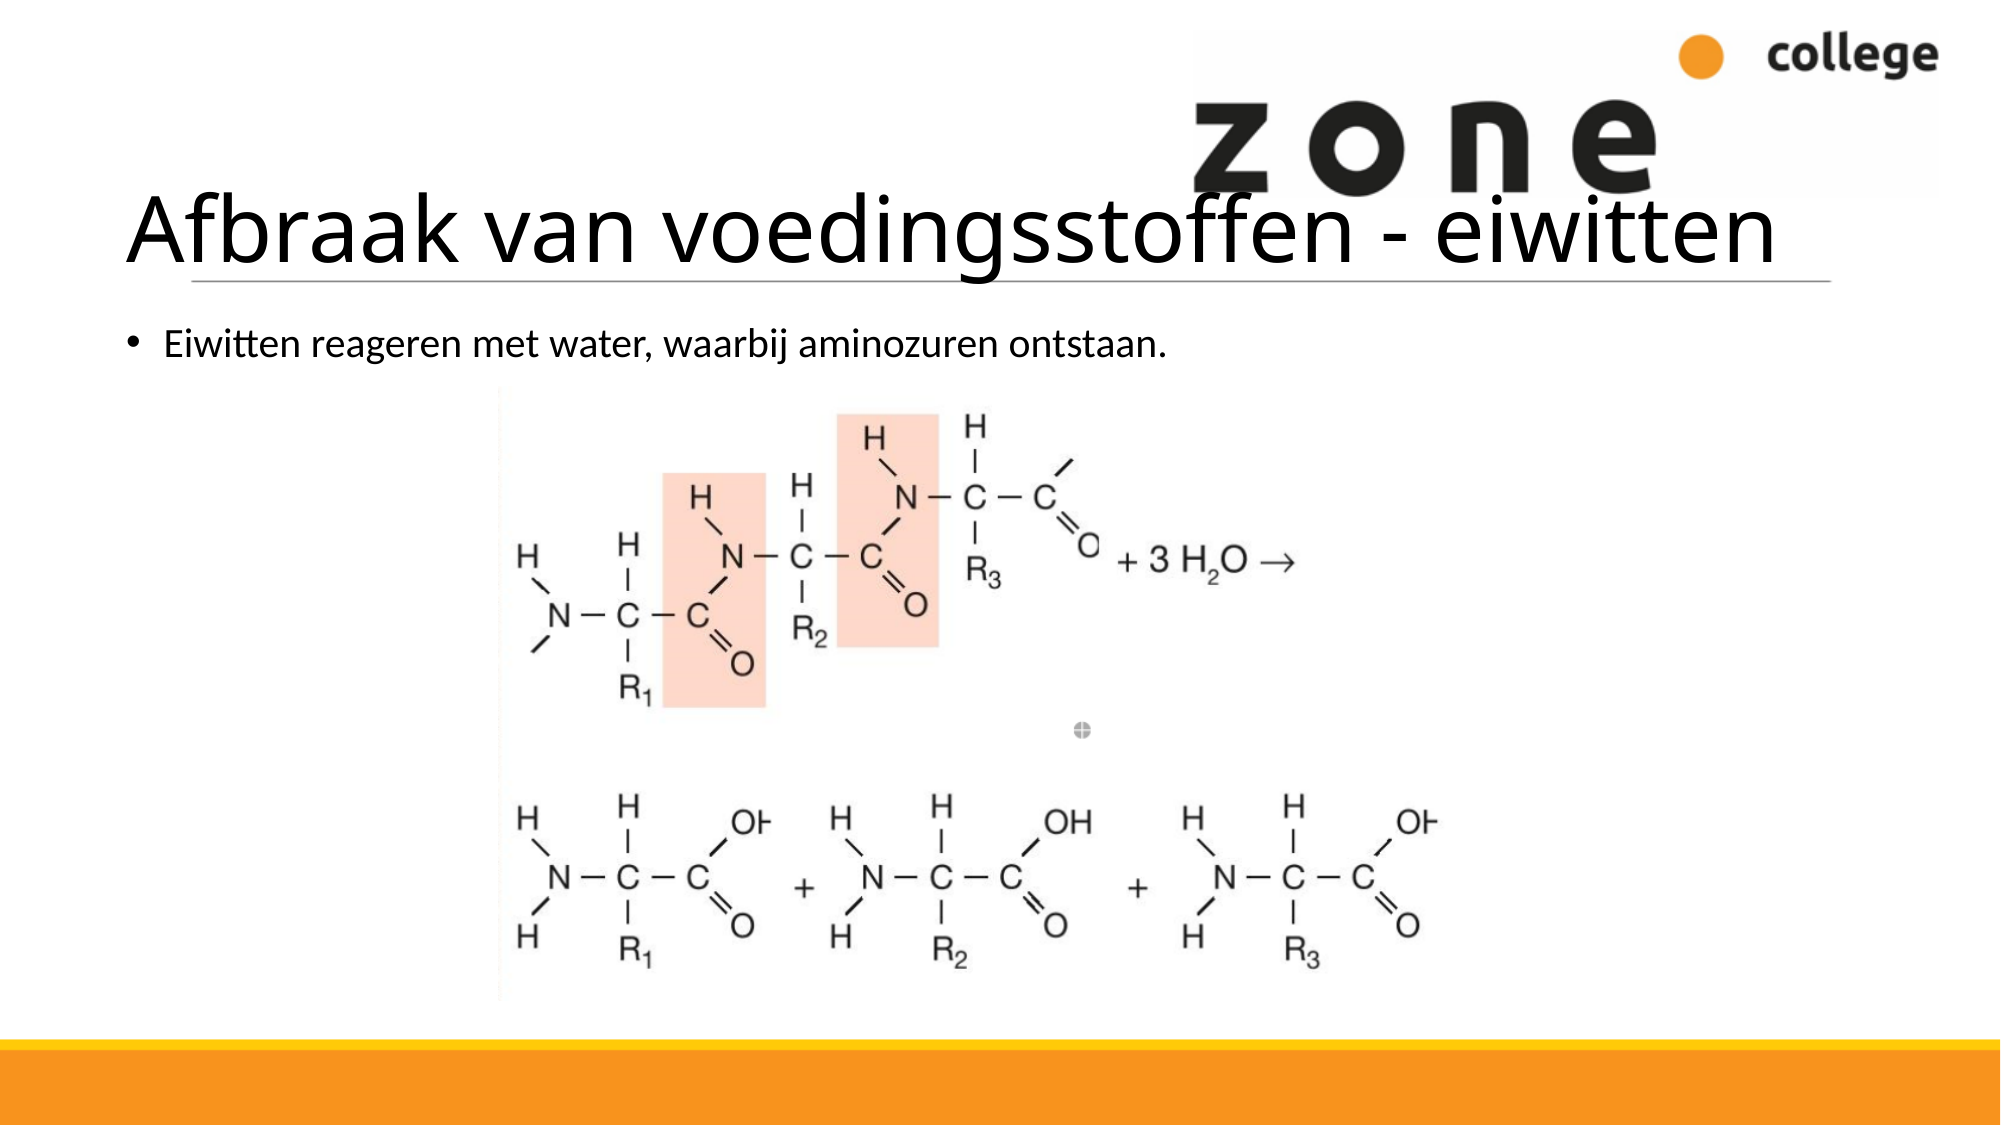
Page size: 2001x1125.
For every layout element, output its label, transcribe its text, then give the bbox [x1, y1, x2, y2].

list Eiwitten reageren met water, waarbij aminozuren ontstaan. [111, 313, 1522, 446]
title Afbraak van voedingsstoffen - eiwitten [111, 124, 1837, 342]
picture [0, 0, 2001, 1125]
